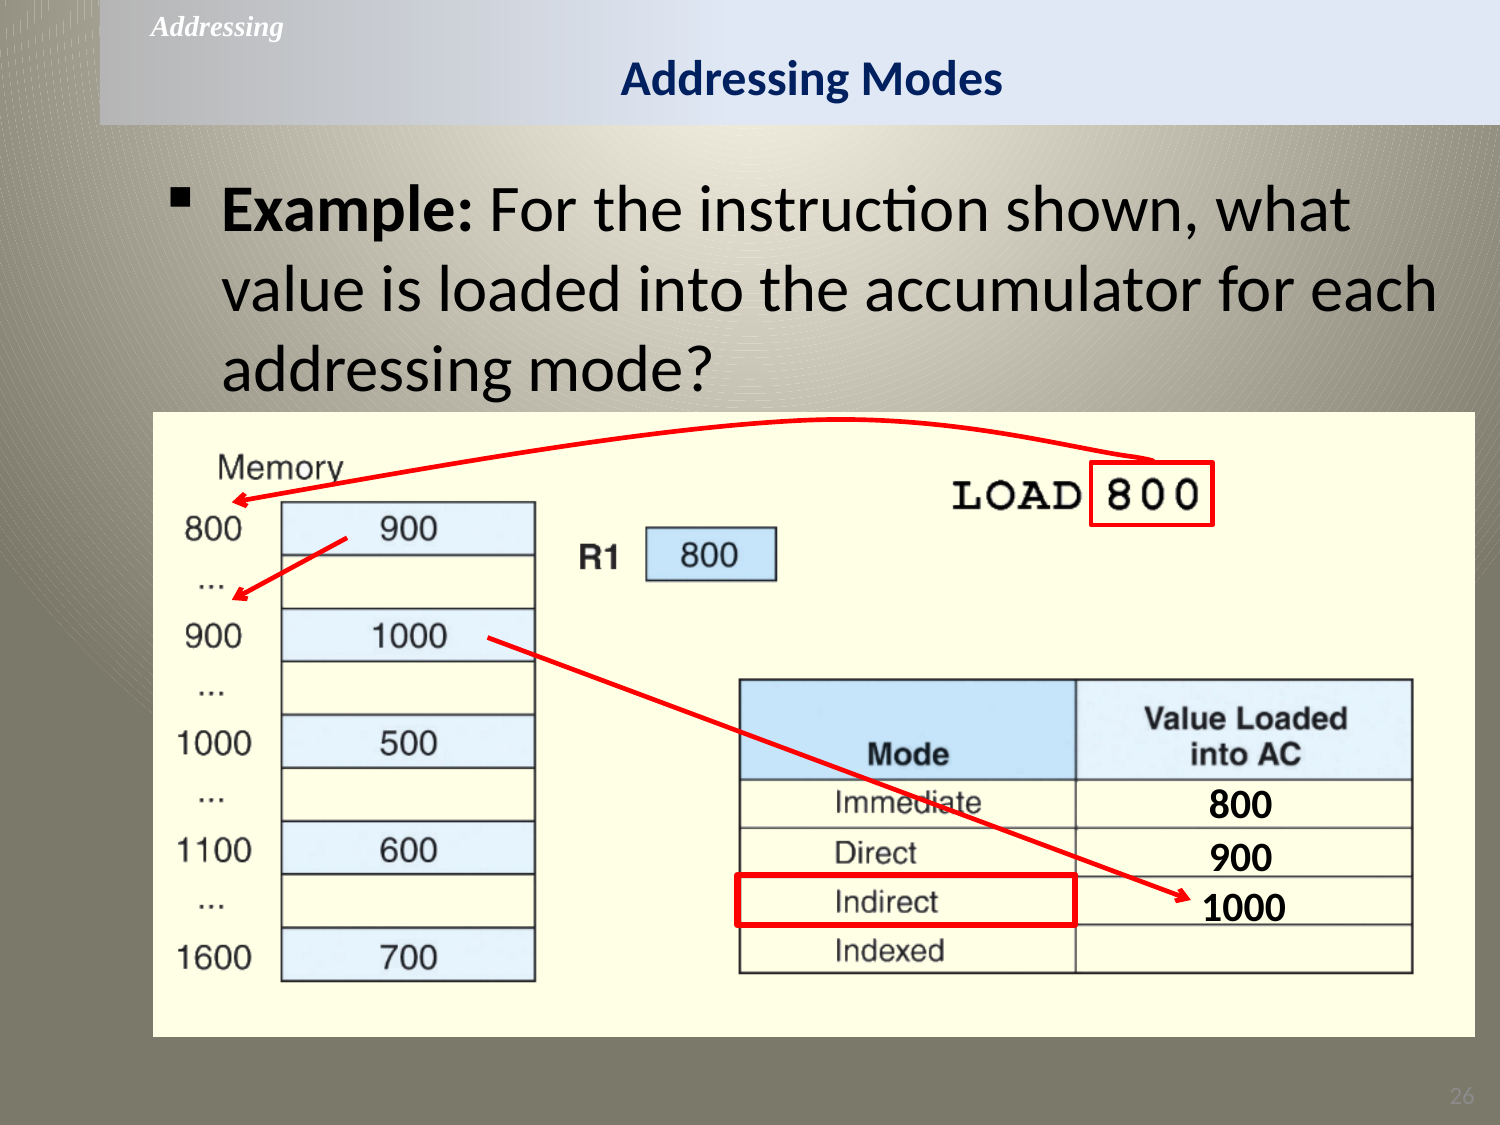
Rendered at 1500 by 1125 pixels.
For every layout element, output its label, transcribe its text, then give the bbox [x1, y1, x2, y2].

picture [153, 412, 1476, 1037]
list Example: For the instruction shown, what value is loaded into the accumulator for each addressing mode? [150, 157, 1488, 900]
list Addressing [135, 0, 625, 50]
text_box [487, 637, 1192, 901]
title Addressing Modes [135, 37, 1500, 113]
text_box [231, 537, 348, 601]
